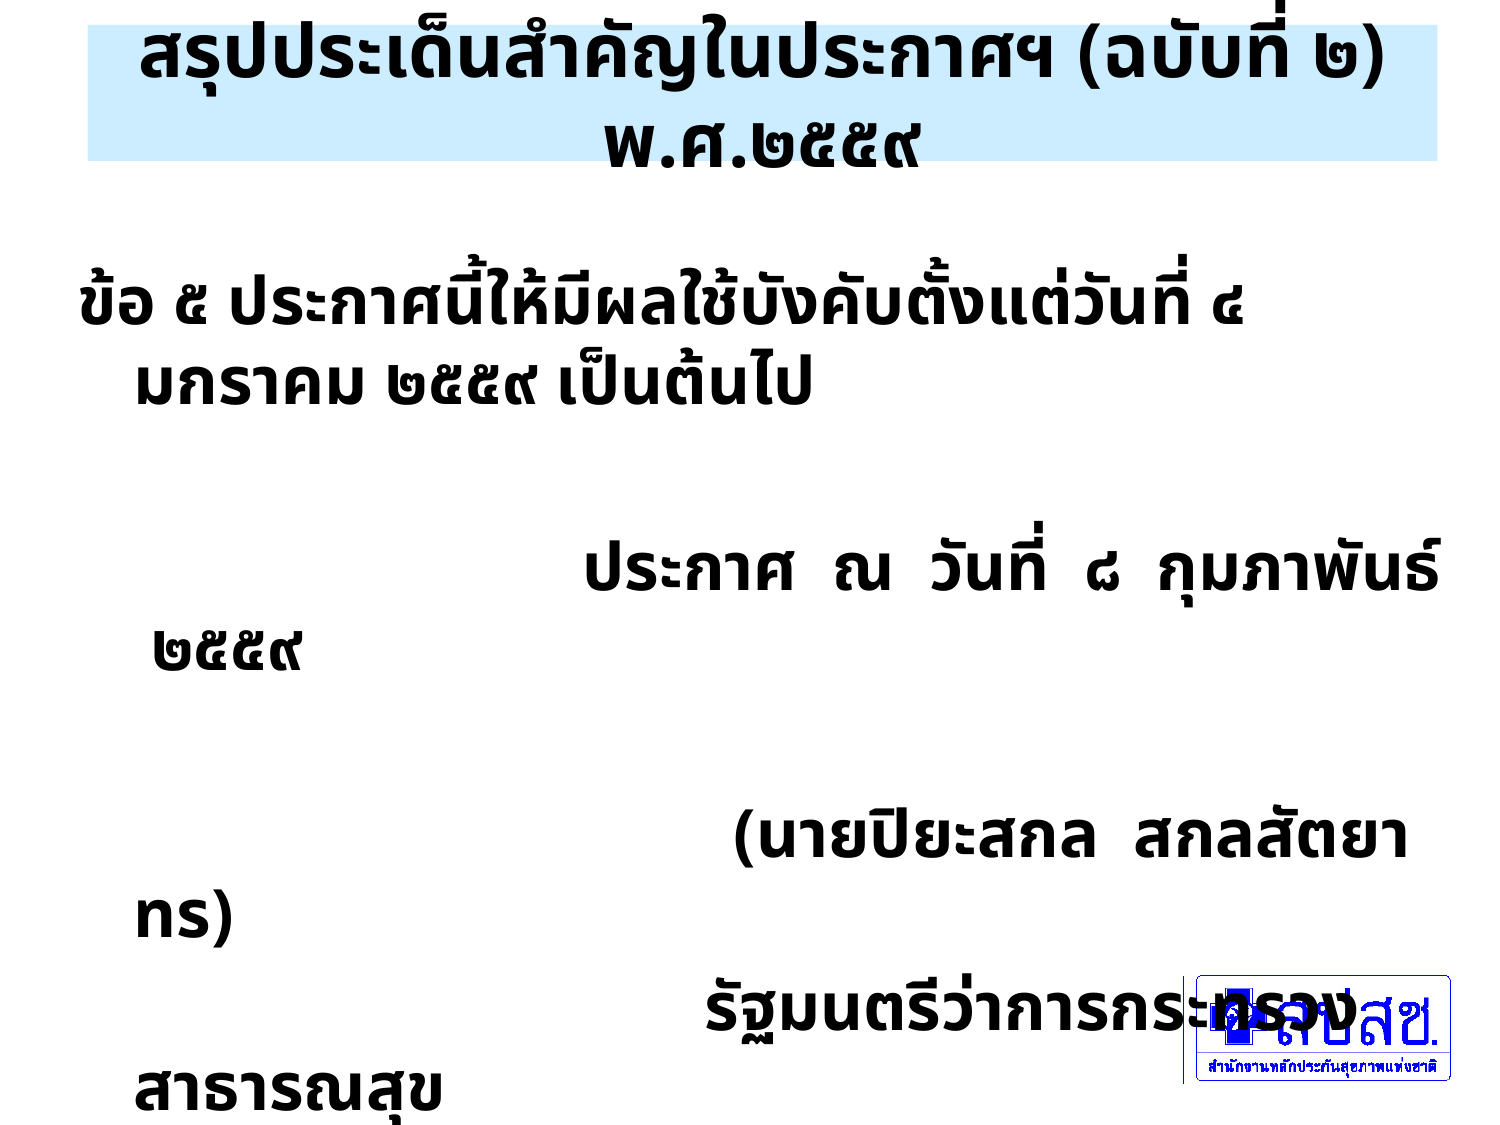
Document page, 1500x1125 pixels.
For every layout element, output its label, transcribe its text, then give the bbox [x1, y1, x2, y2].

title สรุปประเด็นสำคัญในประกาศฯ (ฉบับที่ ๒) พ.ศ.๒๕๕๙ [87, 24, 1438, 162]
picture [0, 0, 1500, 1125]
list ข้อ ๕ ประกาศนี้ให้มีผลใช้บังคับตั้งแต่วันที่ ๔ มกราคม ๒๕๕๙ เป็นต้นไป ประกาศ ณ วันที่ ๘ กุมภาพันธ์ ๒๕๕๙ (นายปิยะสกล สกลสัตยาทร) รัฐมนตรีว่าการกระทรวงสาธารณสุข ประธานกรรมการหลักประกันสุขภาพแห่งชาติ [62, 249, 1463, 1076]
